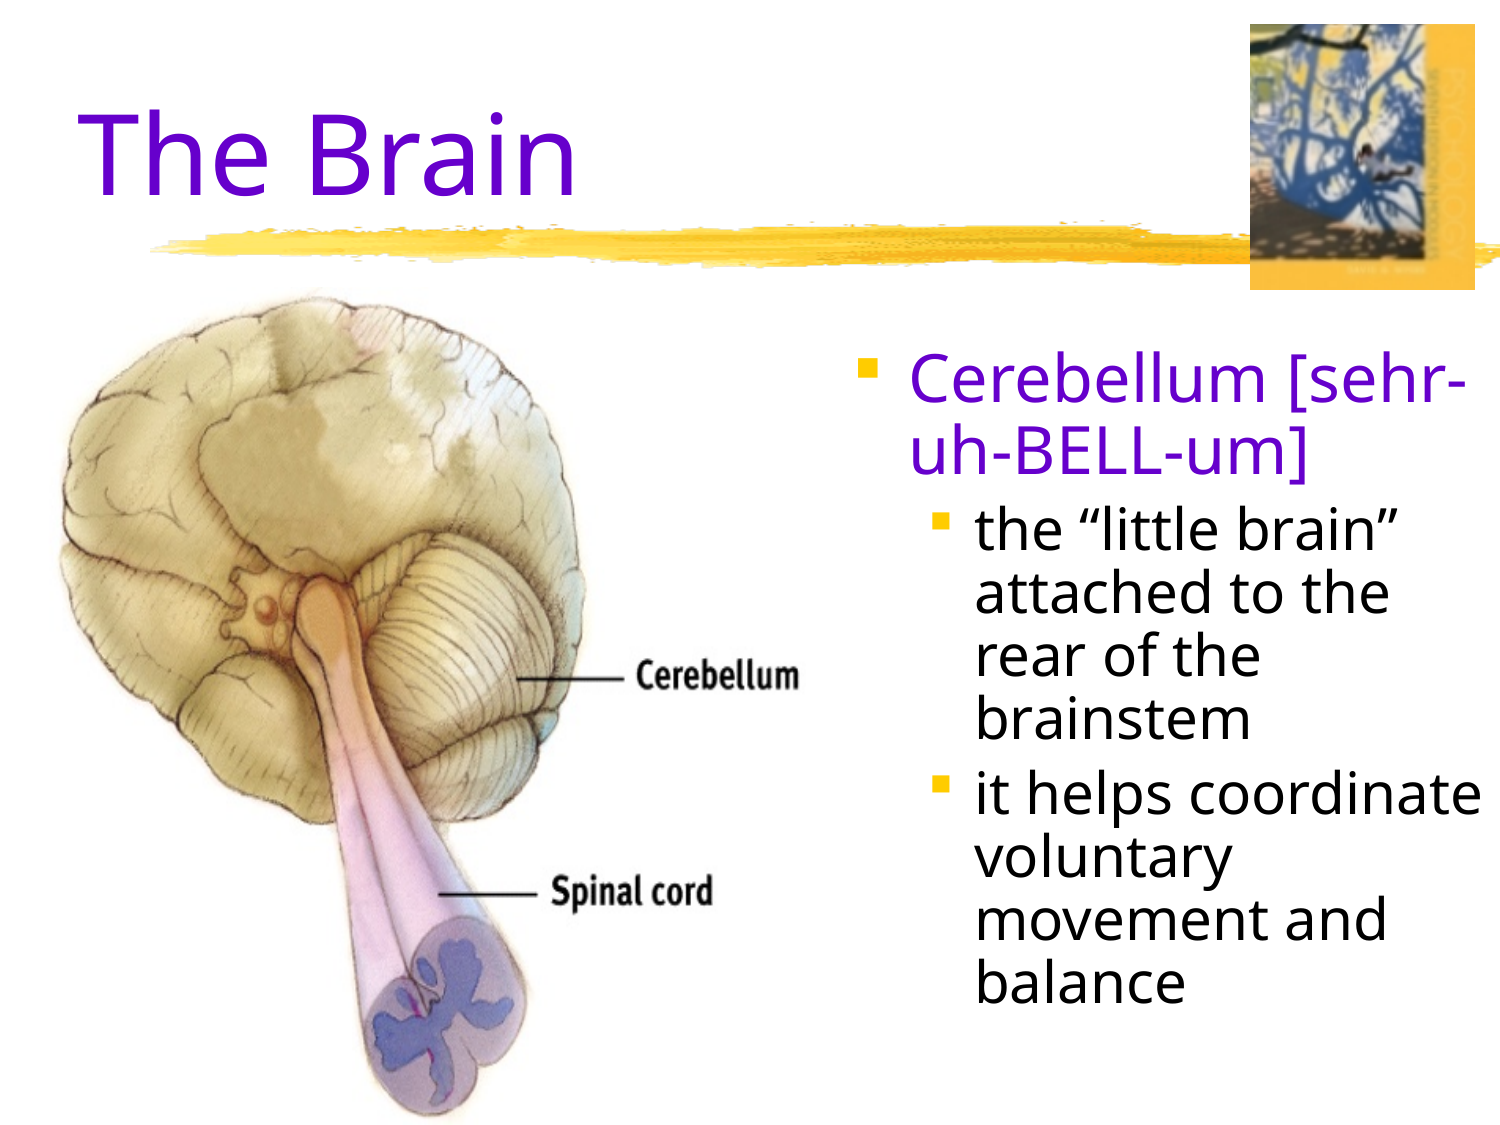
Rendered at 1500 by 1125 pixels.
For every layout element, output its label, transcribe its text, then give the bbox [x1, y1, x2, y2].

picture [0, 287, 851, 1125]
picture [150, 24, 1500, 290]
title The Brain [62, 37, 1209, 226]
list Cerebellum [sehr-uh-BELL-um] the “little brain” attached to the rear of the brainstem it helps coordinate voluntary movement and balance [854, 337, 1500, 1085]
